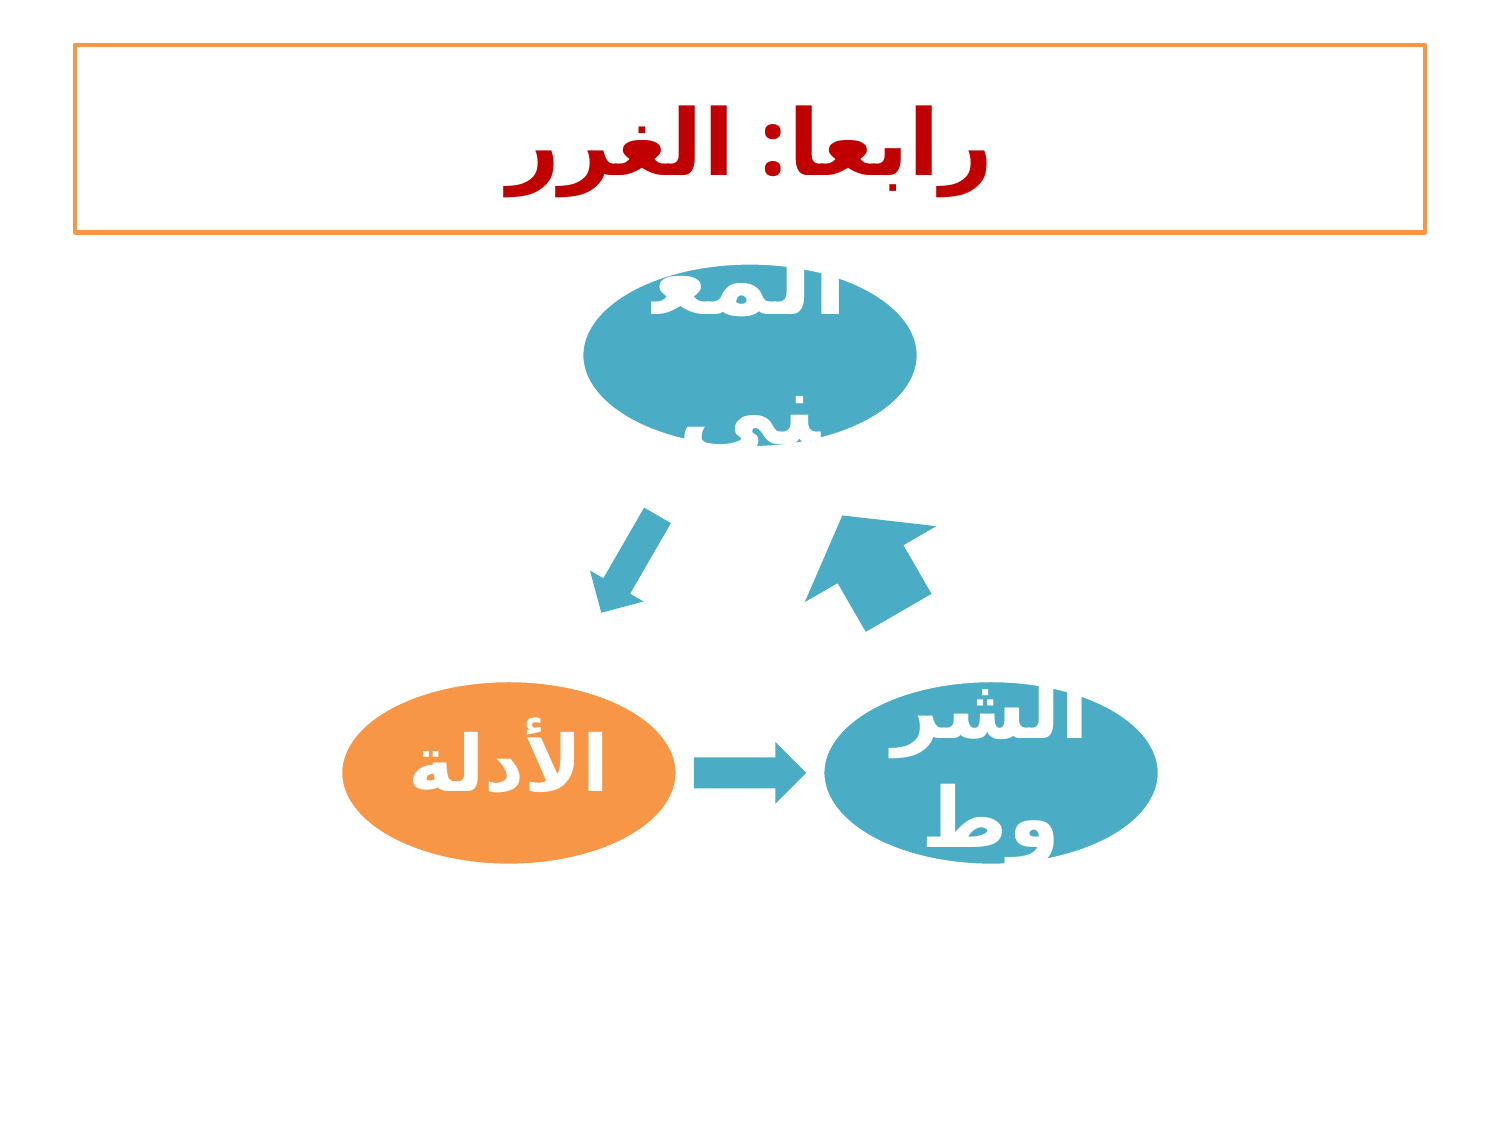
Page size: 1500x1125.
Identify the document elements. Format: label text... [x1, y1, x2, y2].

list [74, 262, 1426, 1006]
title رابعا: الغرر [73, 43, 1427, 235]
